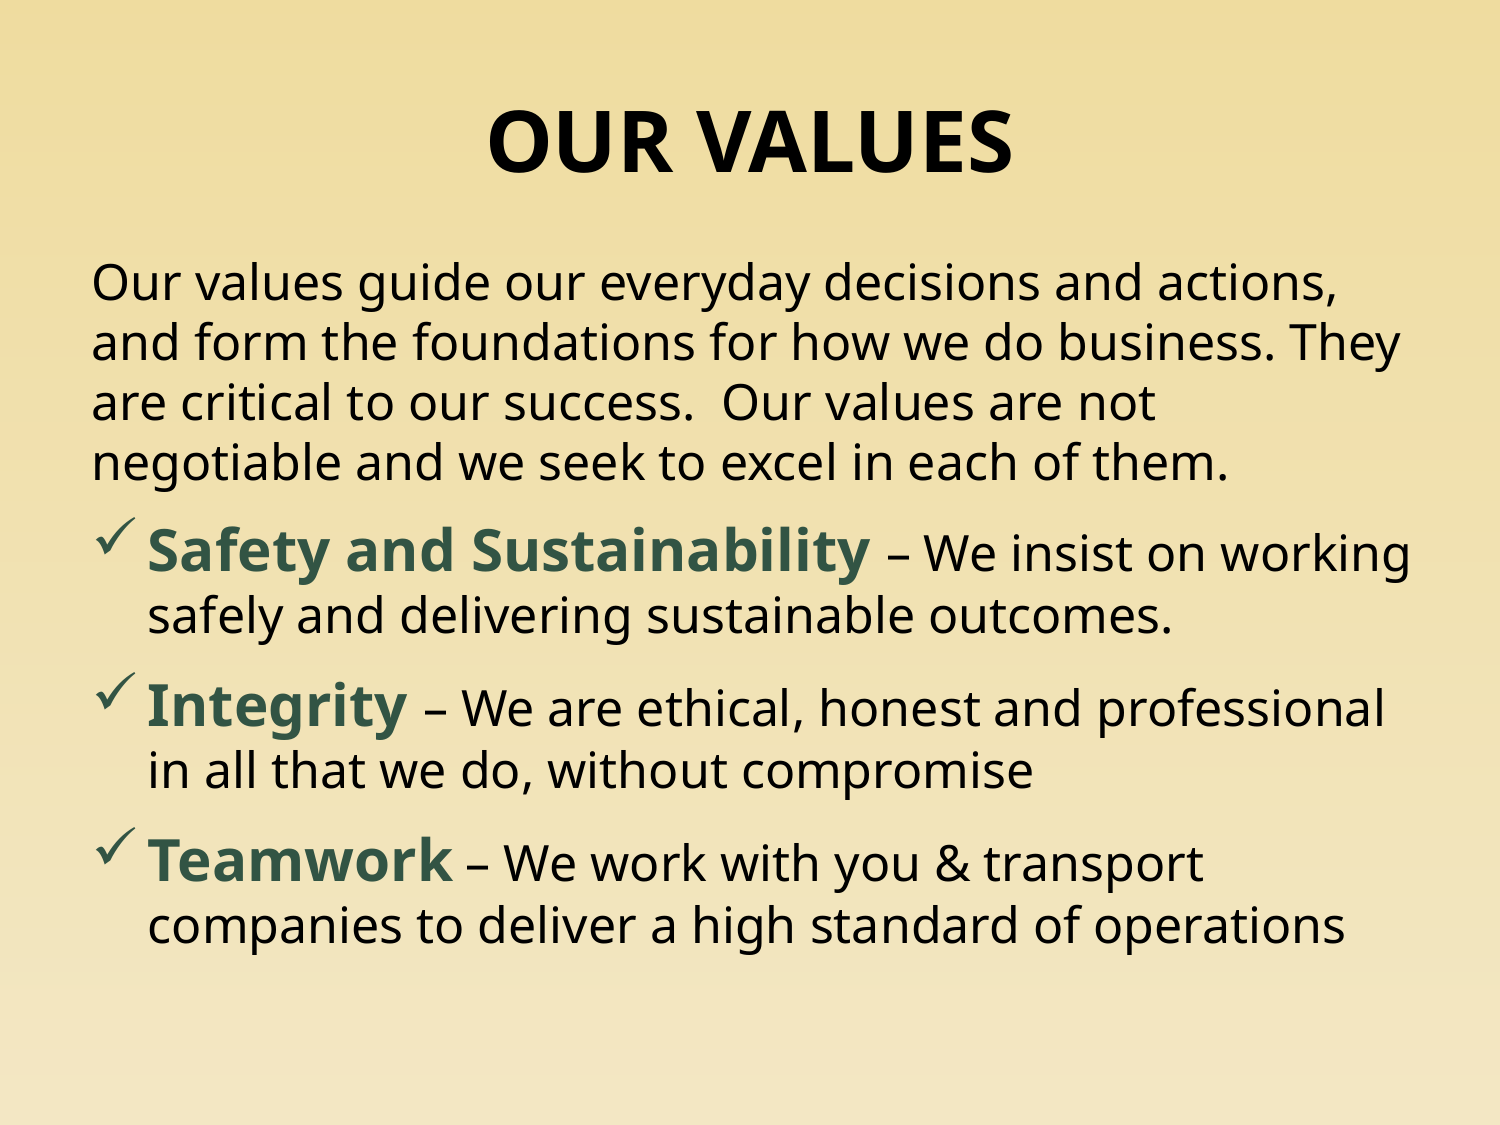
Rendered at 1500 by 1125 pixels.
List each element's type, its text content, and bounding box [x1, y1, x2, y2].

title OUR VALUES [75, 45, 1425, 233]
text_box Our values guide our everyday decisions and actions, and form the foundations for how we do business. They are critical to our success. Our values are not negotiable and we seek to excel in each of them. Safety and Sustainability – We insist on working safely and delivering sustainable outcomes. Integrity – We are ethical, honest and professional in all that we do, without compromise Teamwork – We work with you & transport companies to deliver a high standard of operations [76, 243, 1436, 961]
